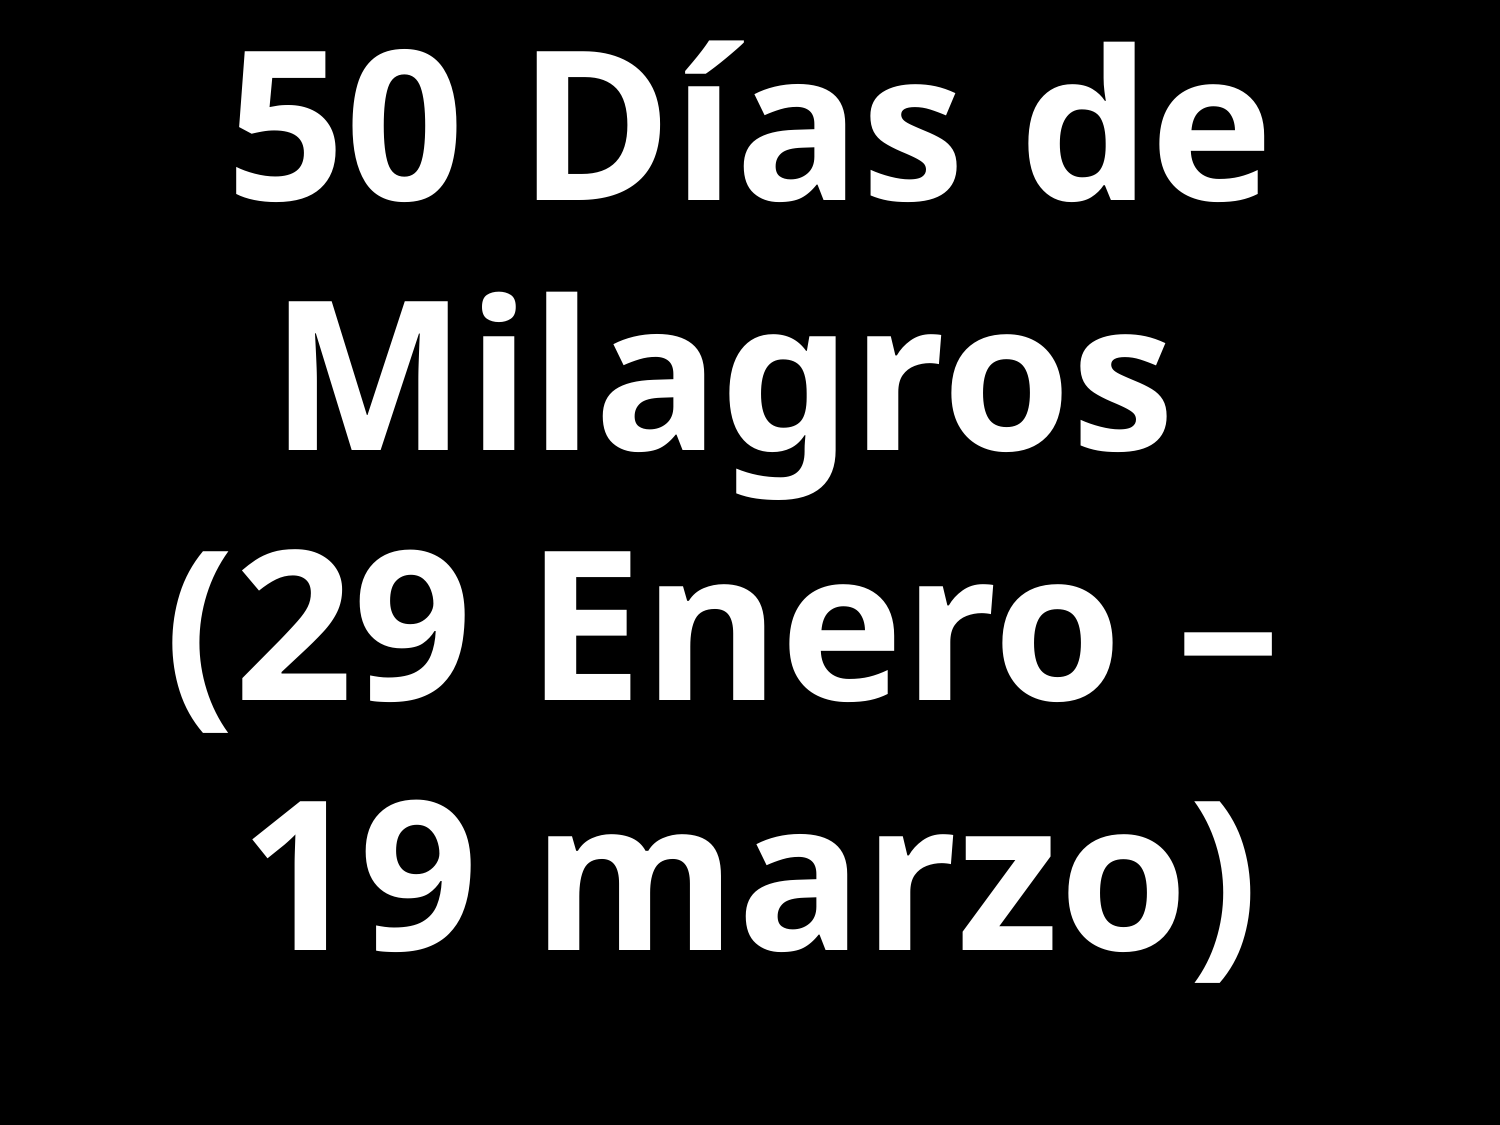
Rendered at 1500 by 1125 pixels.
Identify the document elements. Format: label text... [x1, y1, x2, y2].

title 50 Días de Milagros (29 Enero – 19 marzo) [75, 398, 1425, 587]
